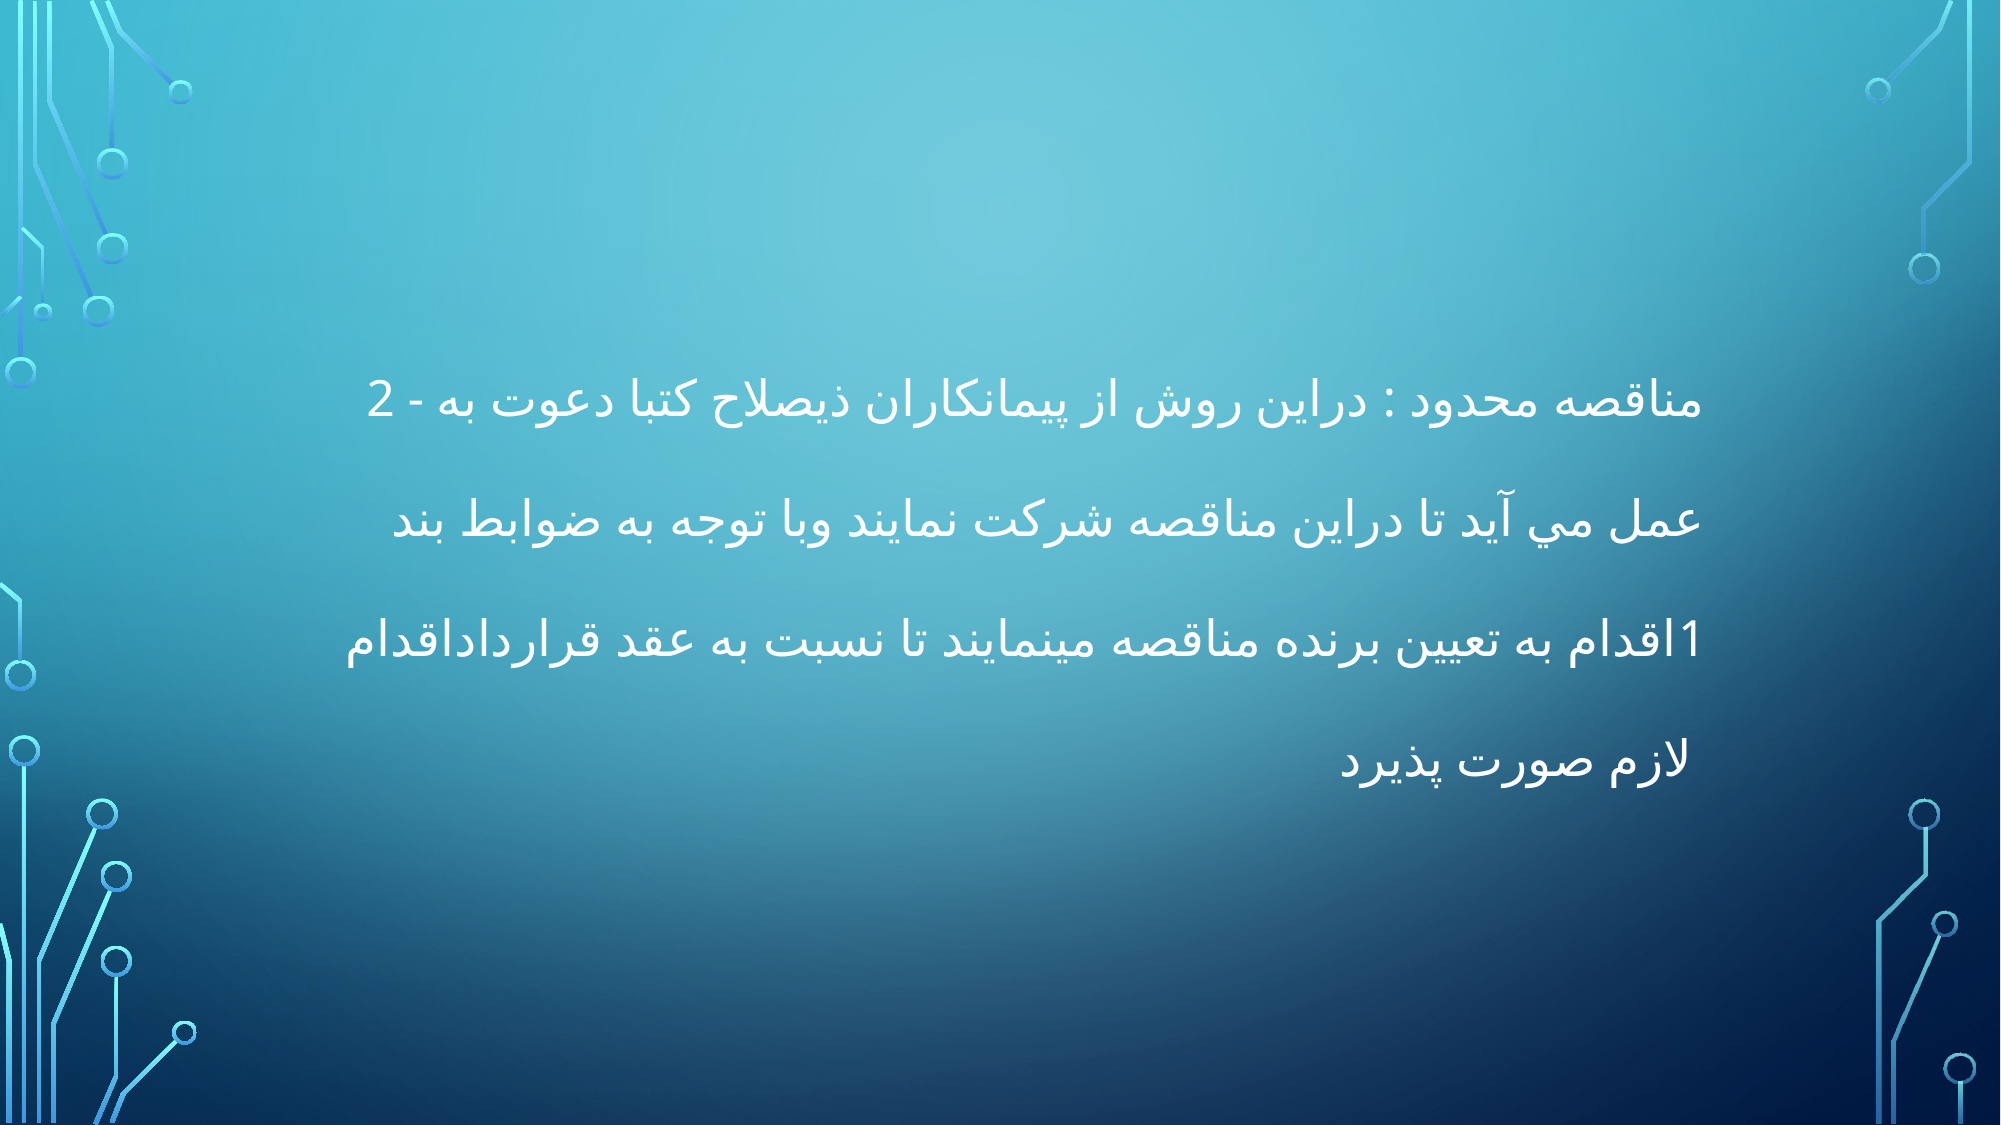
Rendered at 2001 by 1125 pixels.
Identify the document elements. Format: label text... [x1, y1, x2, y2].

text_box 2 - مناقصه محدود : دراين روش از پيمانكاران ذيصلاح كتبا دعوت به عمل مي آيد تا دراين مناقصه شركت نمايند وبا توجه به ضوابط بند 1اقدام به تعيين برنده مناقصه مينمايند تا نسبت به عقد قرارداداقدام لازم صورت پذيرد [283, 59, 1721, 795]
